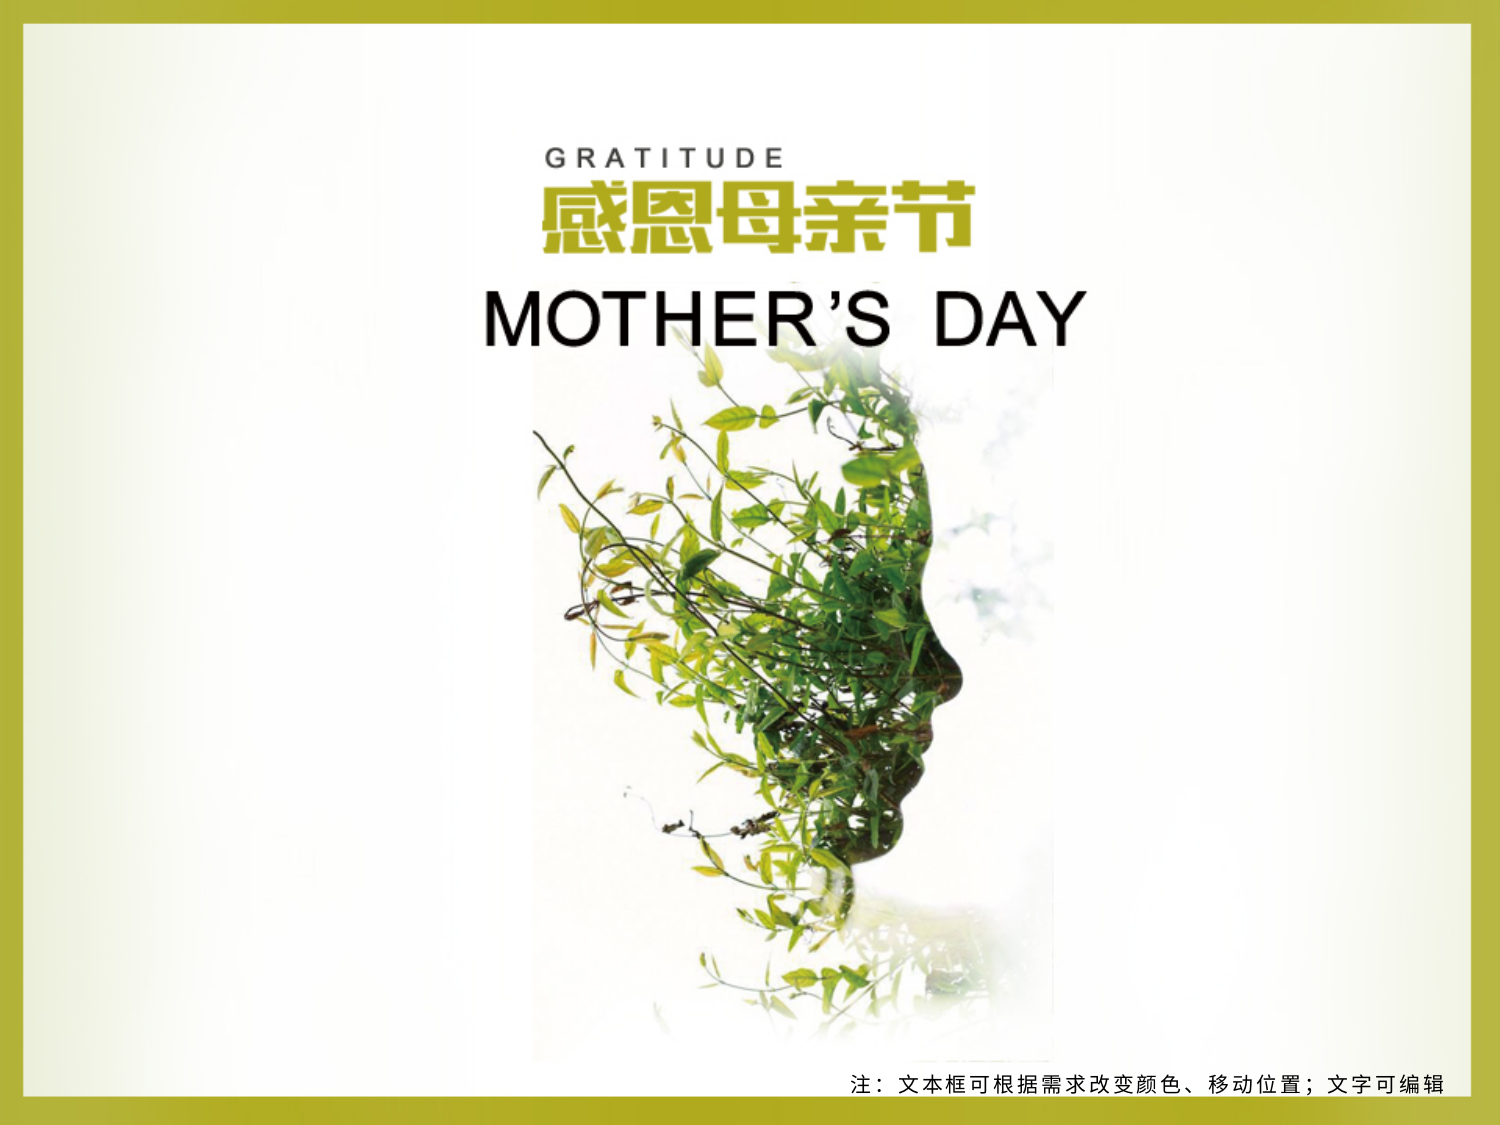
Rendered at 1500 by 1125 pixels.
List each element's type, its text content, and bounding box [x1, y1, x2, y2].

text_box [779, 113, 1500, 219]
text_box 注：文本框可根据需求改变颜色、移动位置；文字可编辑 [835, 1064, 1469, 1125]
picture [0, 0, 1500, 1125]
